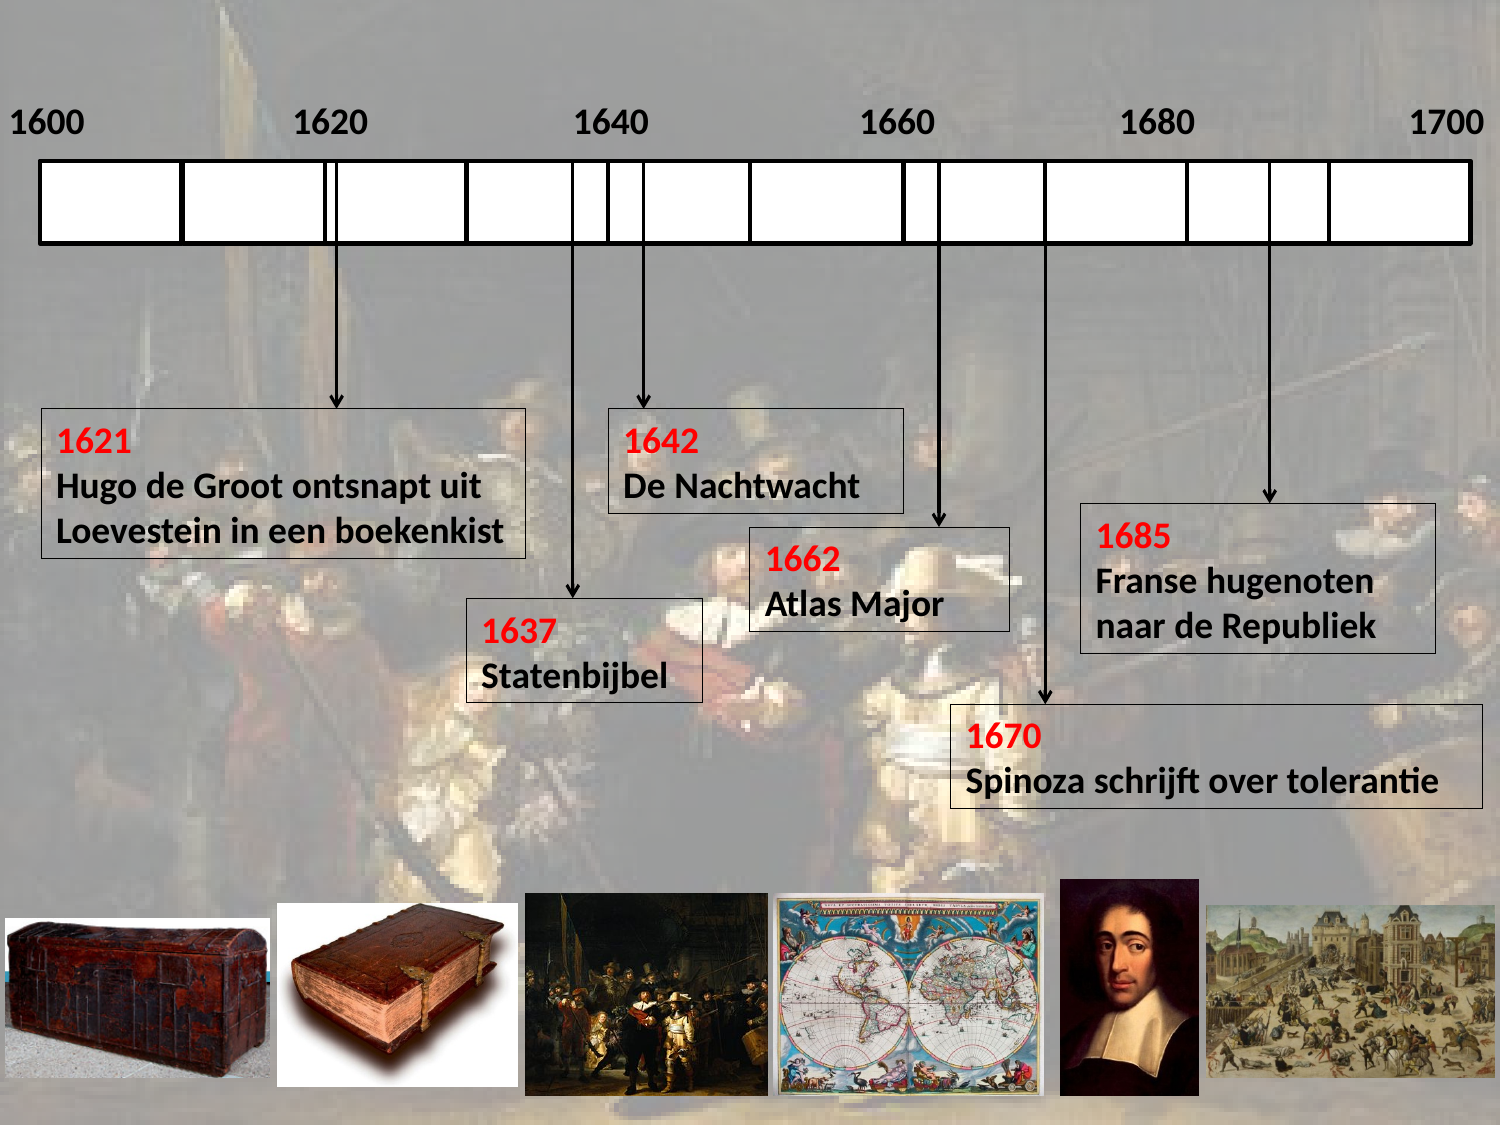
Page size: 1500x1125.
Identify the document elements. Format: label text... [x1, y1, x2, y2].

text_box 1600 [0, 89, 113, 150]
text_box 1660 [844, 89, 963, 150]
picture [277, 902, 518, 1087]
text_box 1642 De Nachtwacht [608, 408, 904, 514]
text_box [184, 159, 327, 246]
text_box [1185, 159, 1331, 246]
text_box [1331, 159, 1473, 246]
text_box [38, 159, 184, 246]
text_box [901, 159, 1047, 246]
text_box 1685 Franse hugenoten naar de Republiek [1080, 503, 1436, 654]
text_box 1700 [1393, 89, 1500, 150]
picture [1059, 879, 1200, 1096]
picture [773, 893, 1044, 1096]
text_box 1640 [558, 89, 668, 150]
text_box 1621 Hugo de Groot ontsnapt uit Loevestein in een boekenkist [41, 408, 526, 559]
text_box [610, 159, 752, 246]
text_box 1680 [1104, 89, 1217, 150]
text_box 1620 [277, 89, 384, 150]
text_box [1047, 159, 1185, 246]
picture [5, 918, 271, 1079]
text_box [464, 159, 610, 246]
text_box 1670 Spinoza schrijft over tolerantie [950, 704, 1483, 809]
text_box 1662 Atlas Major [749, 527, 1010, 632]
picture [525, 893, 769, 1096]
text_box 1637 Statenbijbel [466, 598, 703, 703]
text_box [752, 159, 901, 246]
picture [1206, 904, 1495, 1078]
text_box [327, 159, 464, 246]
